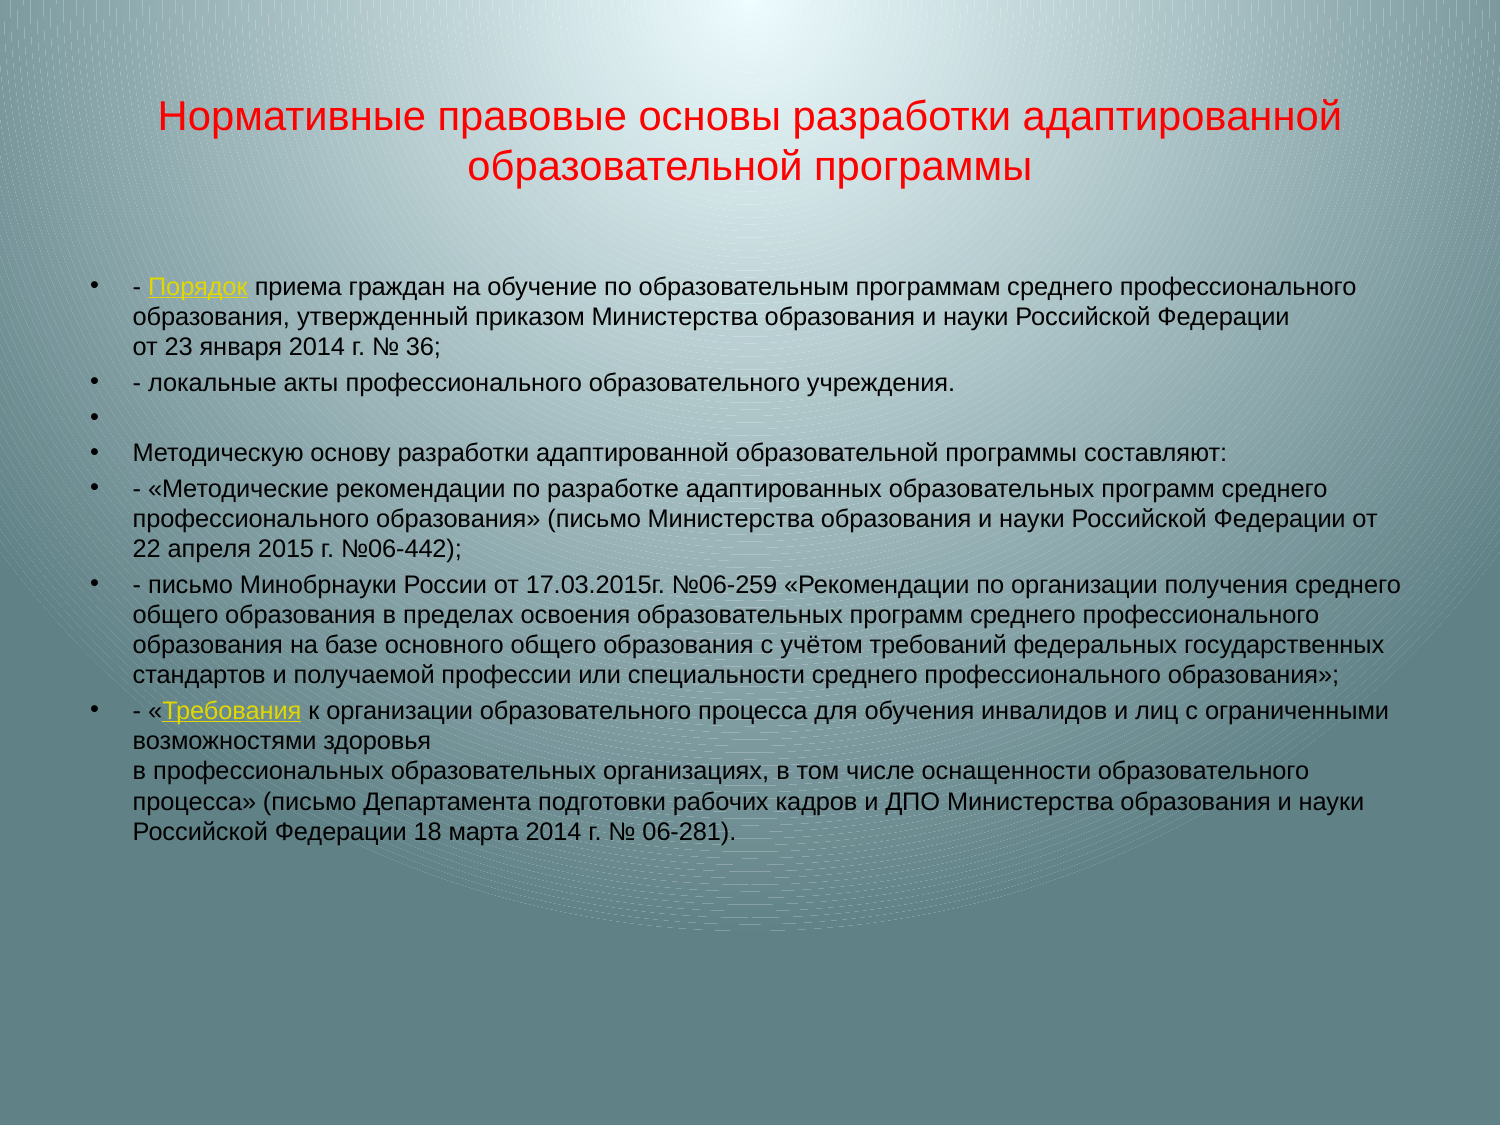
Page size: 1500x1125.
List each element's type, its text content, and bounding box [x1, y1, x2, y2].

list - Порядок приема граждан на обучение по образовательным программам среднего профессионального образования, утвержденный приказом Министерства образования и науки Российской Федерации от 23 января 2014 г. № 36; - локальные акты профессионального образовательного учреждения. Методическую основу разработки адаптированной образовательной программы составляют: - «Методические рекомендации по разработке адаптированных образовательных программ среднего профессионального образования» (письмо Министерства образования и науки Российской Федерации от 22 апреля 2015 г. №06-442); - письмо Минобрнауки России от 17.03.2015г. №06-259 «Рекомендации по организации получения среднего общего образования в пределах освоения образовательных программ среднего профессионального образования на базе основного общего образования с учётом требований федеральных государственных стандартов и получаемой профессии или специальности среднего профессионального образования»; - «Требования к организации образовательного процесса для обучения инвалидов и лиц с ограниченными возможностями здоровья в профессиональных образовательных организациях, в том числе оснащенности образовательного процесса» (письмо Департамента подготовки рабочих кадров и ДПО Министерства образования и науки Российской Федерации 18 марта 2014 г. № 06-281). [75, 262, 1425, 1005]
title Нормативные правовые основы разработки адаптированной образовательной программы [75, 45, 1425, 233]
